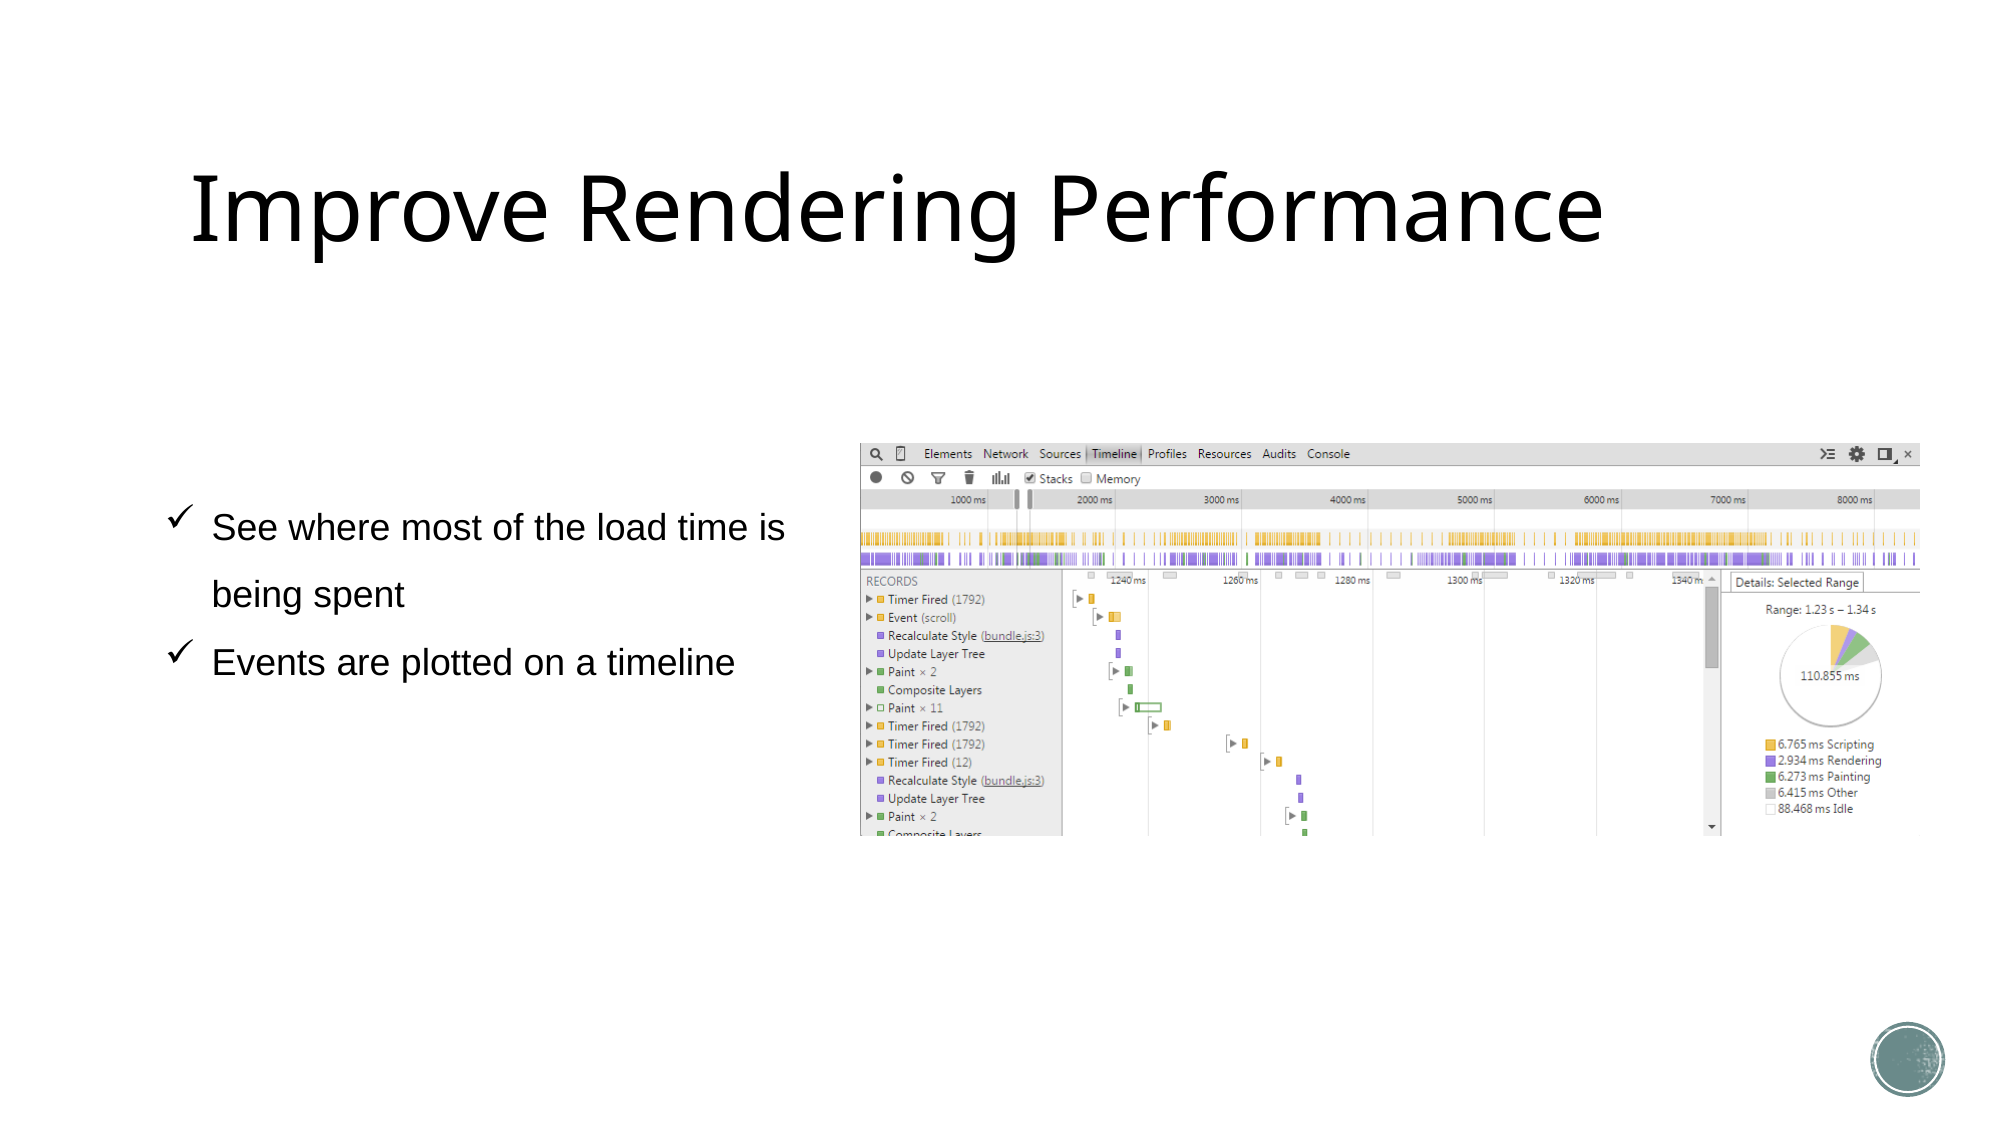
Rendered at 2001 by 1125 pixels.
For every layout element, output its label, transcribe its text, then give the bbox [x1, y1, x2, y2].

text_box See where most of the load time is being spent Events are plotted on a timeline [150, 472, 818, 736]
title Improve Rendering Performance [175, 79, 1826, 344]
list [865, 448, 1918, 833]
